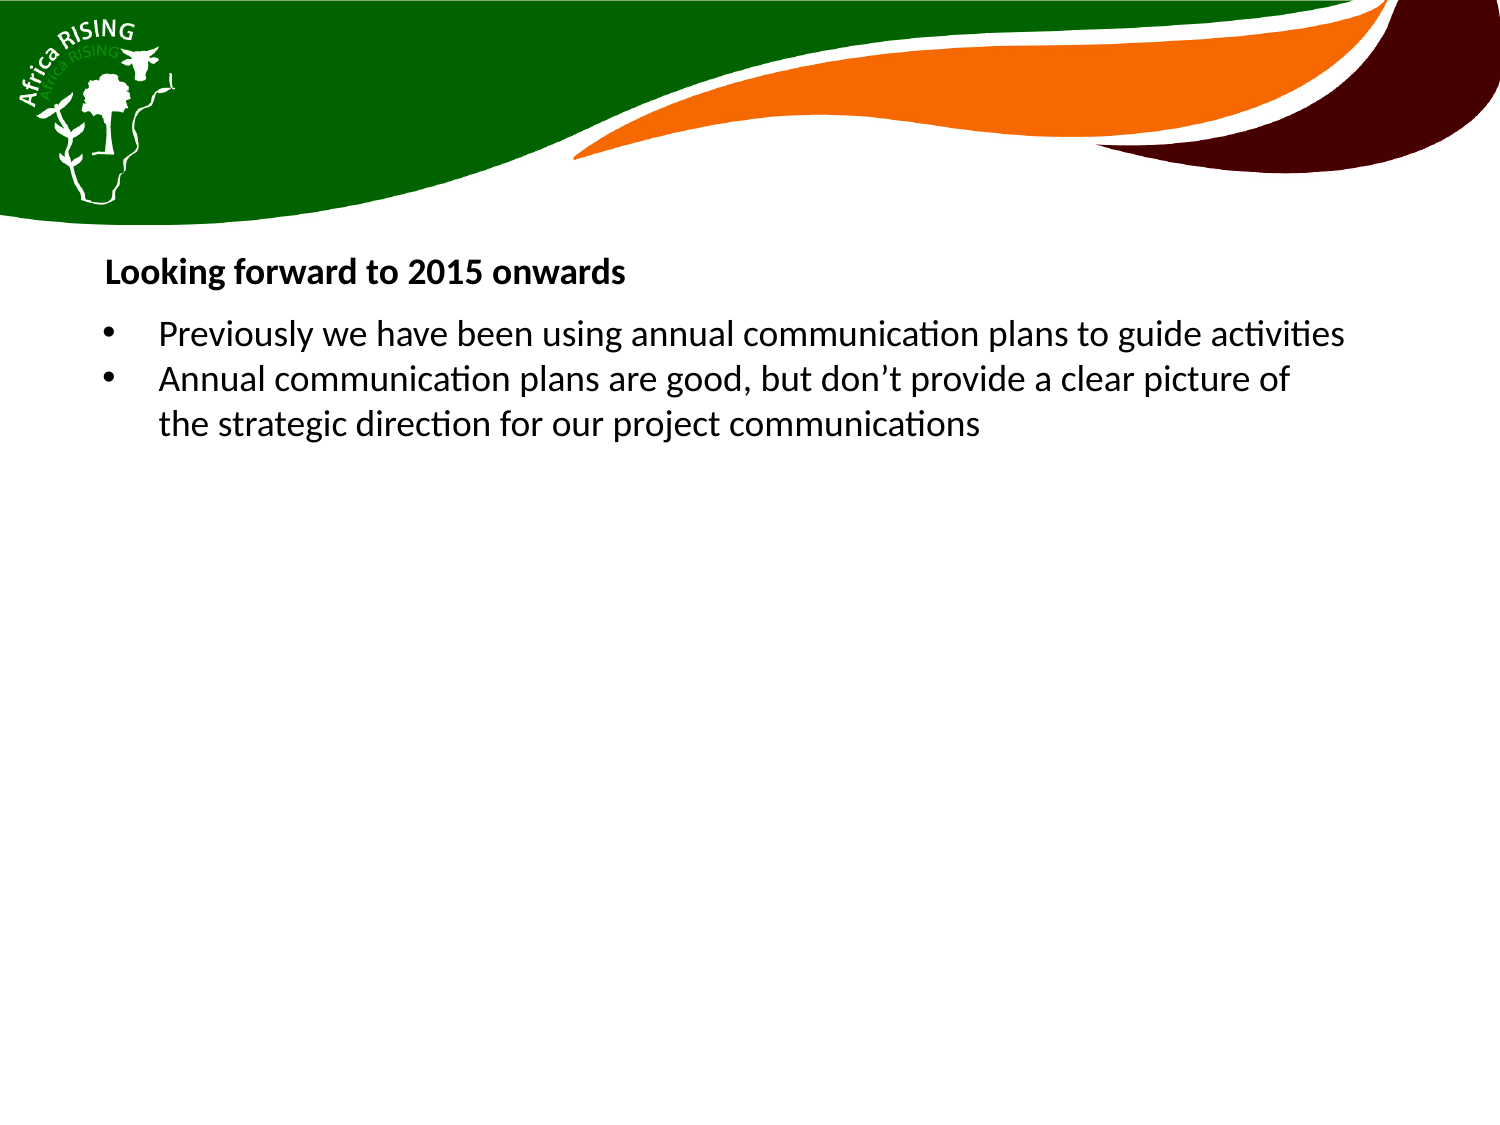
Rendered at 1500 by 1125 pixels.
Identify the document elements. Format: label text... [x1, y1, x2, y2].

picture [0, 0, 1500, 226]
text_box Previously we have been using annual communication plans to guide activities Annual communication plans are good, but don’t provide a clear picture of the strategic direction for our project communications [87, 302, 1363, 542]
text_box Looking forward to 2015 onwards [90, 239, 642, 300]
